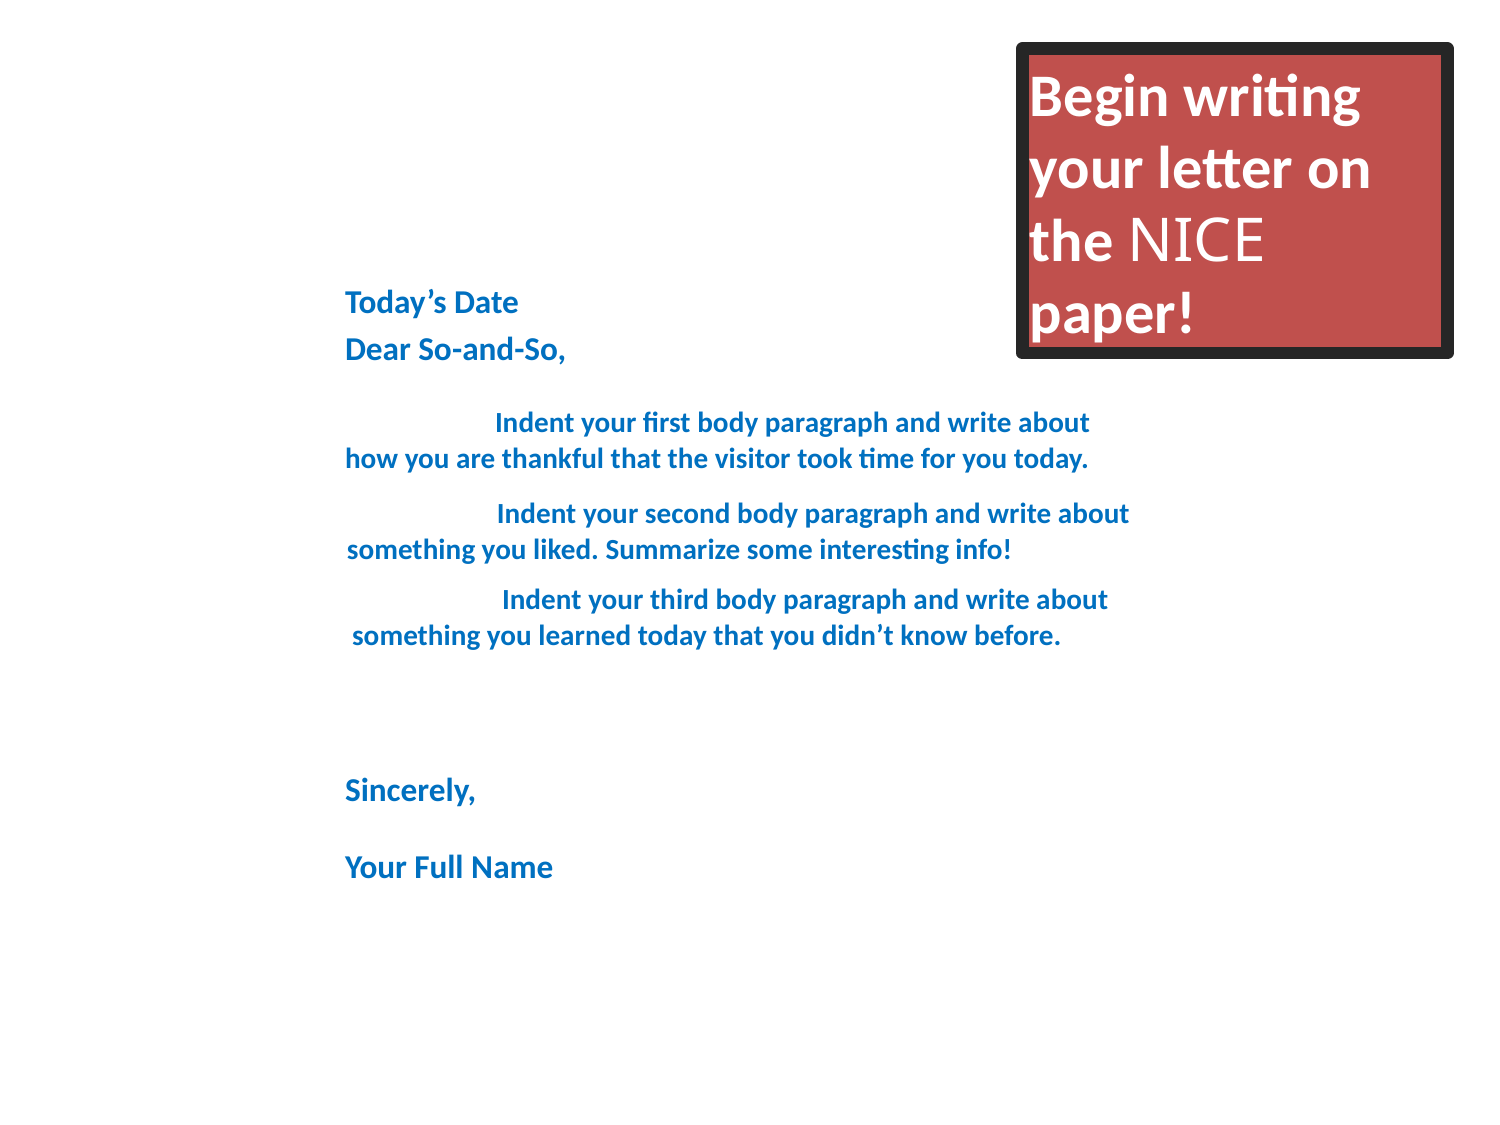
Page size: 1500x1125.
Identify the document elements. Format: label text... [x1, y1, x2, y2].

text_box Your Full Name [337, 837, 638, 893]
text_box Indent your third body paragraph and write about something you learned today that you didn’t know before. [344, 568, 1150, 659]
text_box Sincerely, [337, 760, 638, 816]
text_box Indent your second body paragraph and write about something you liked. Summarize some interesting info! [339, 482, 1145, 573]
text_box Begin writing your letter on the NICE paper! [1022, 48, 1448, 354]
text_box Indent your first body paragraph and write about how you are thankful that the visitor took time for you today. [337, 391, 1143, 482]
text_box Dear So-and-So, [337, 320, 638, 375]
text_box Today’s Date [337, 273, 638, 320]
